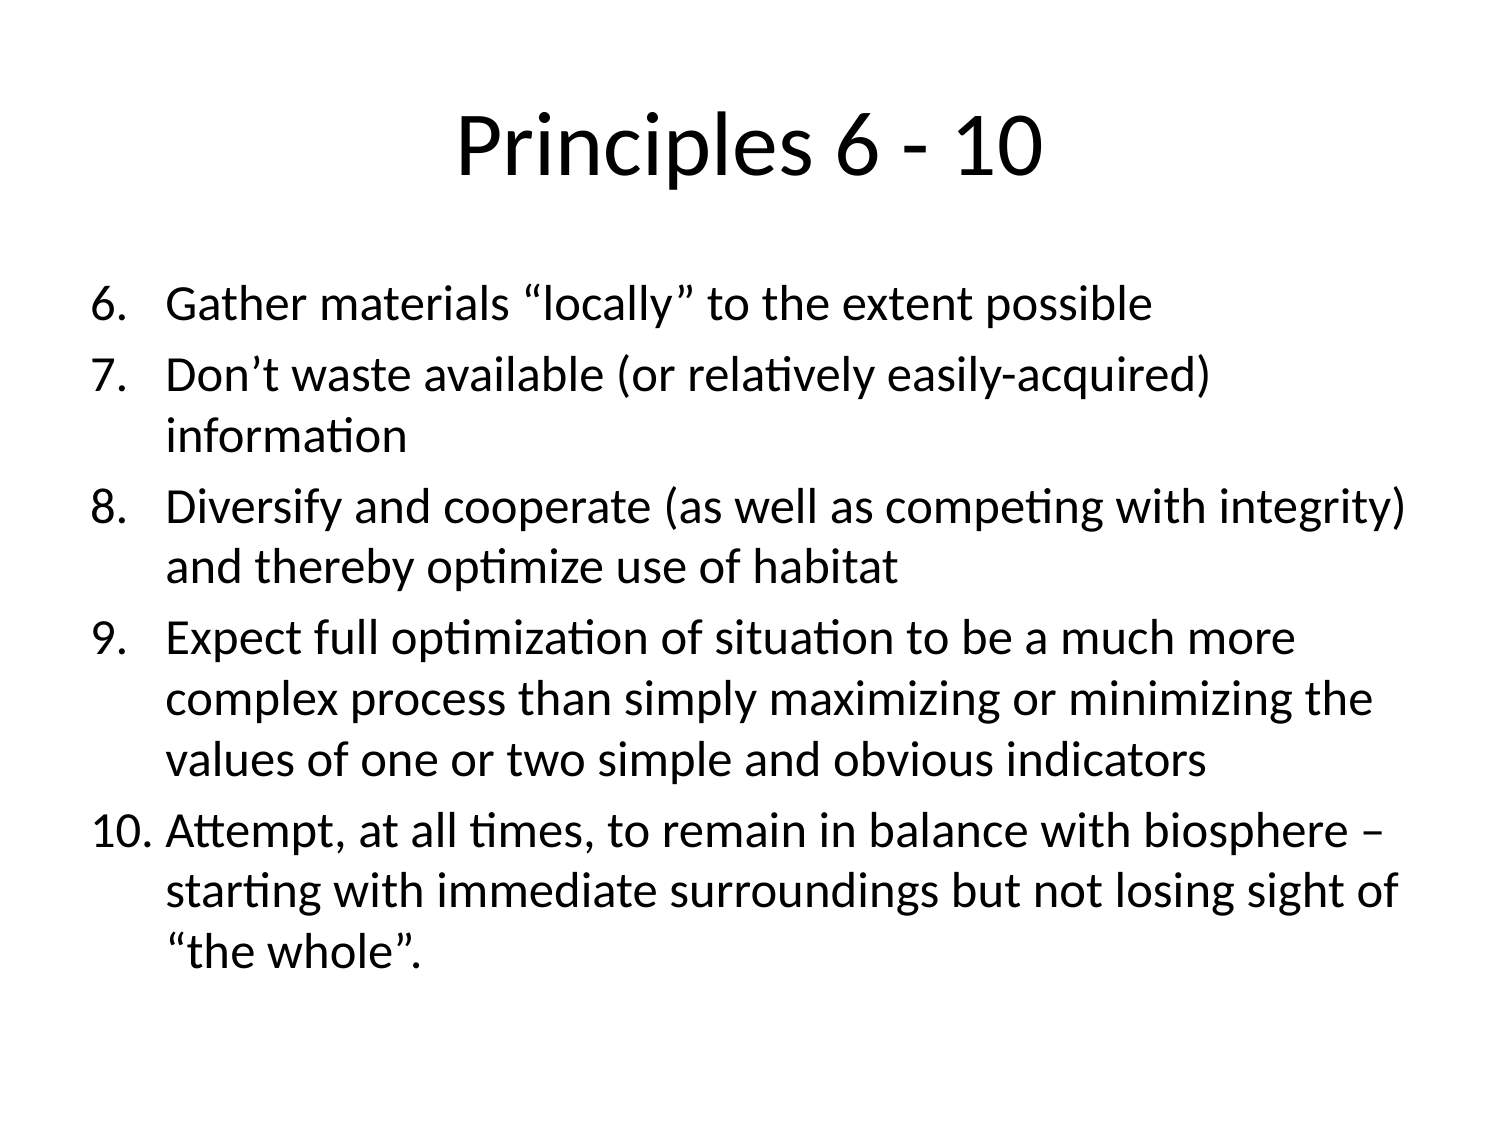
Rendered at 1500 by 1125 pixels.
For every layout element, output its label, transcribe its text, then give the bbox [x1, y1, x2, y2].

title Principles 6 - 10 [75, 45, 1425, 233]
list Gather materials “locally” to the extent possible Don’t waste available (or relatively easily-acquired) information 8. Diversify and cooperate (as well as competing with integrity) and thereby optimize use of habitat Expect full optimization of situation to be a much more complex process than simply maximizing or minimizing the values of one or two simple and obvious indicators Attempt, at all times, to remain in balance with biosphere – starting with immediate surroundings but not losing sight of “the whole”. [75, 262, 1425, 1005]
